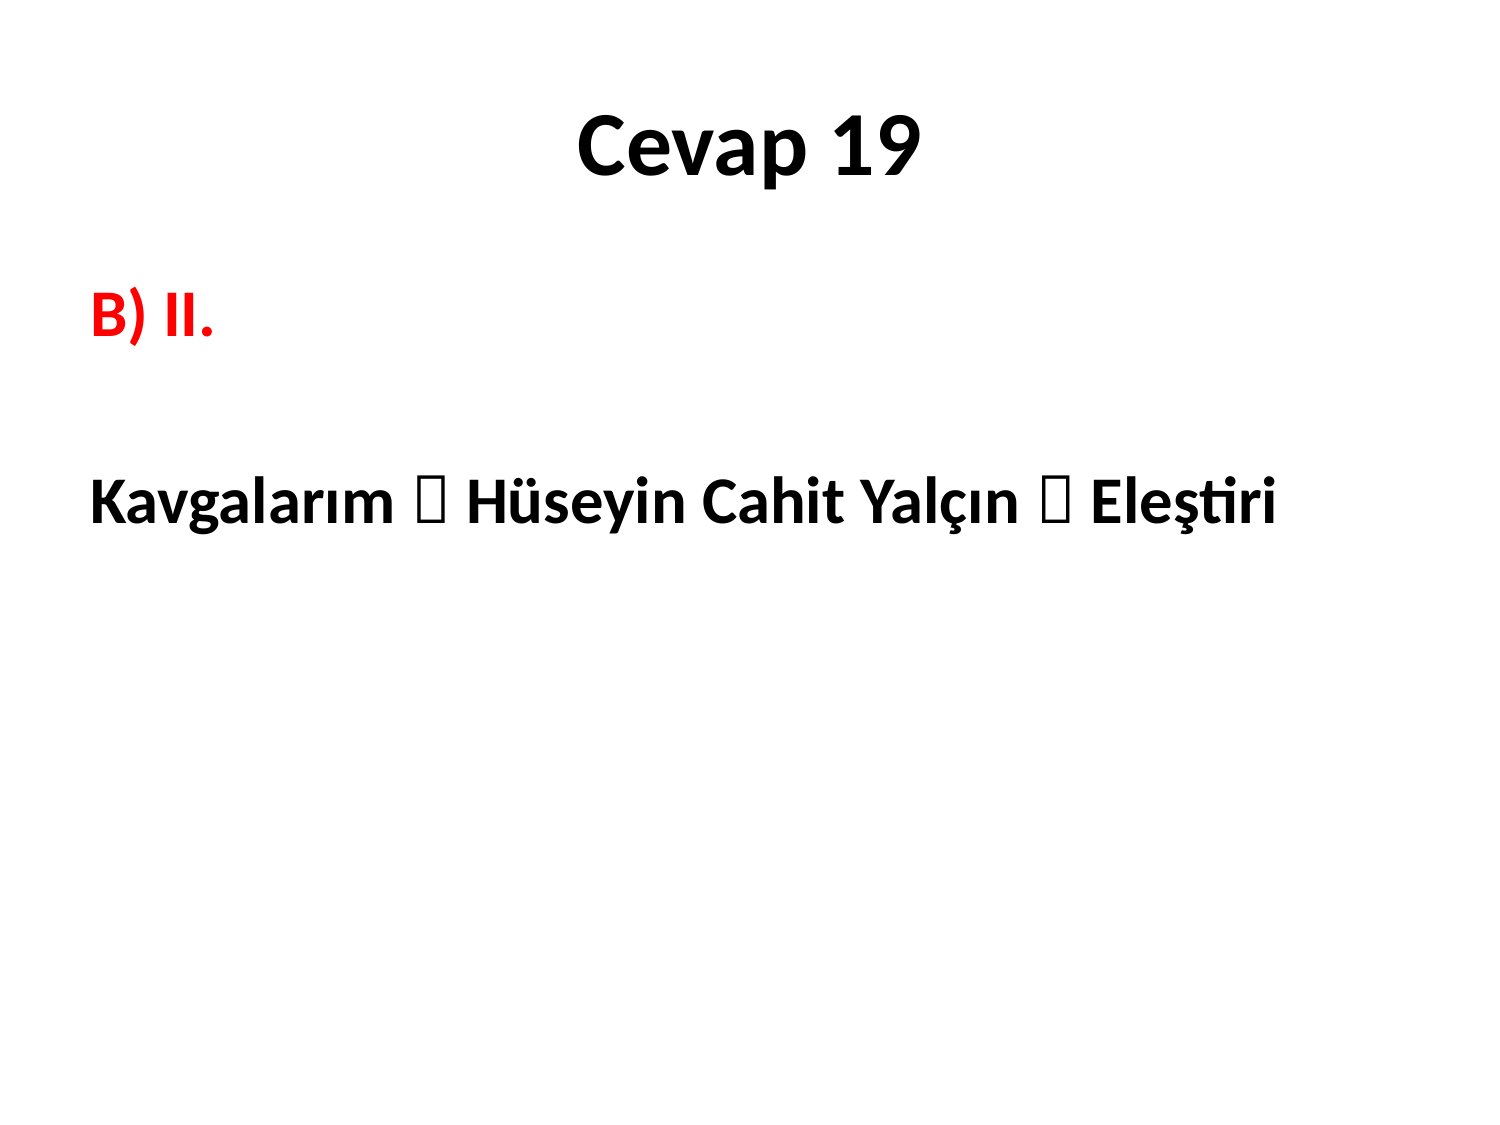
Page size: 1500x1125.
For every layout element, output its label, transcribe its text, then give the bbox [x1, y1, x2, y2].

list B) II. Kavgalarım  Hüseyin Cahit Yalçın  Eleştiri [75, 262, 1425, 1055]
title Cevap 19 [75, 45, 1425, 233]
